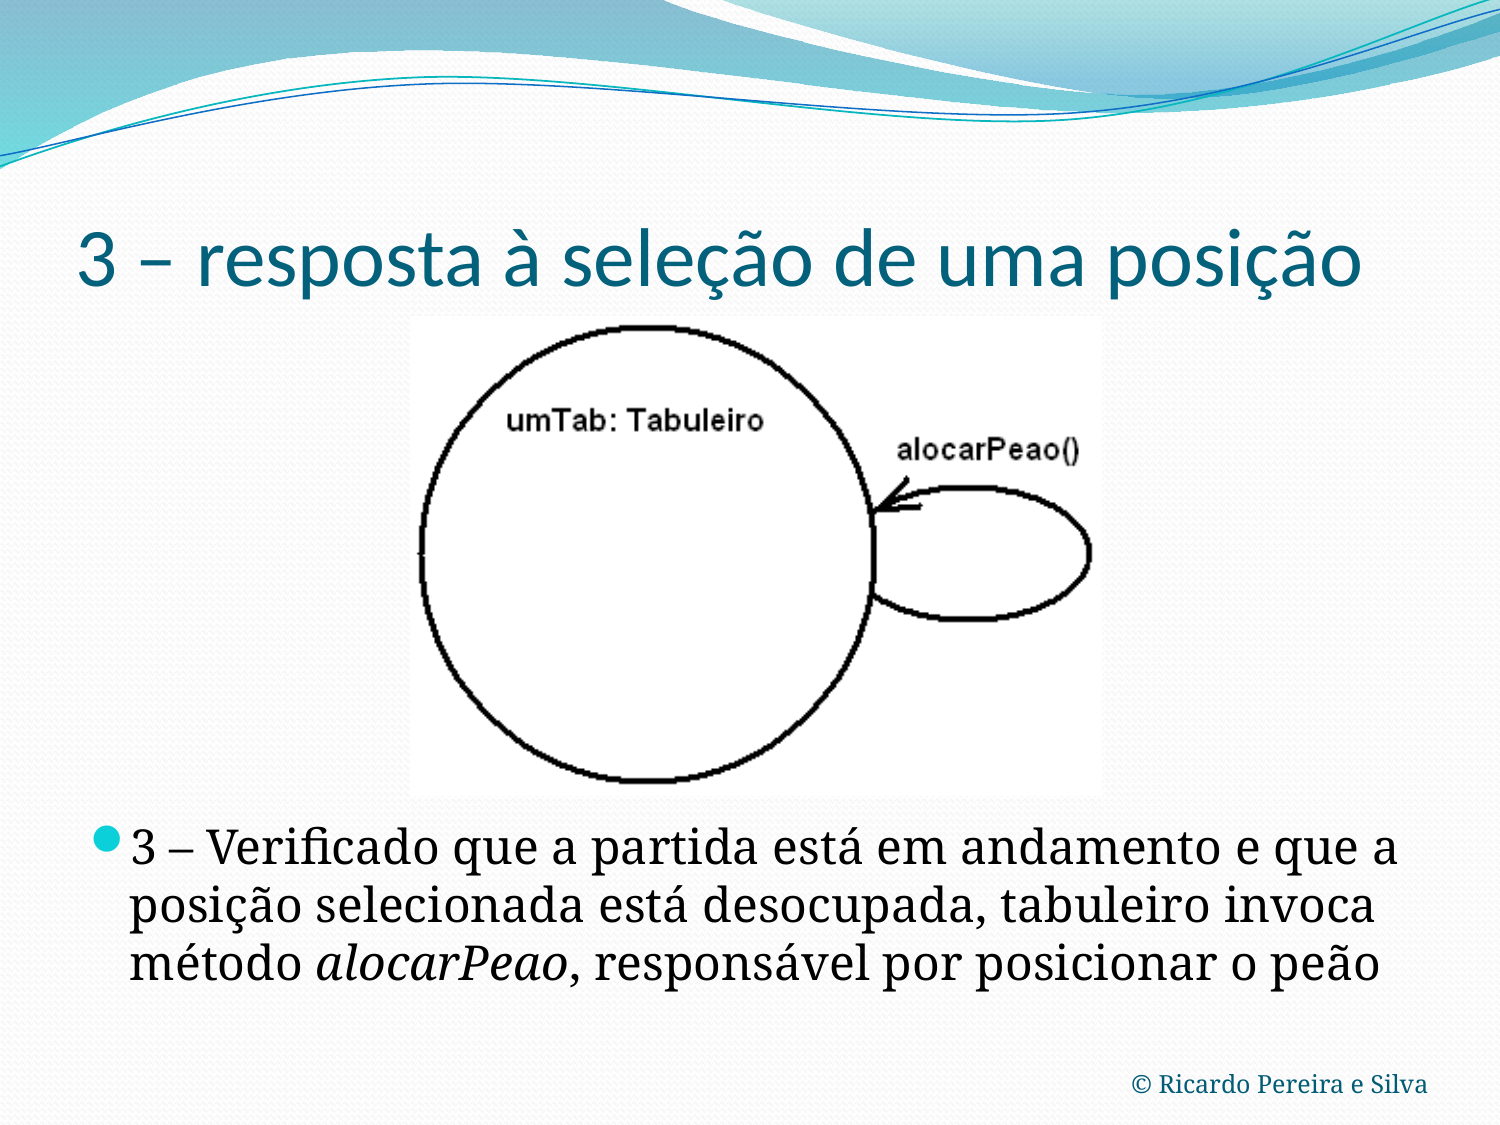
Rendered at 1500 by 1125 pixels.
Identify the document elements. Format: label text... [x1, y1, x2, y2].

title 3 – resposta à seleção de uma posição [75, 115, 1425, 303]
list 3 – Verificado que a partida está em andamento e que a posição selecionada está desocupada, tabuleiro invoca método alocarPeao, responsável por posicionar o peão [75, 808, 1425, 1038]
footer © Ricardo Pereira e Silva [1101, 1042, 1429, 1103]
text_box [409, 316, 1102, 796]
